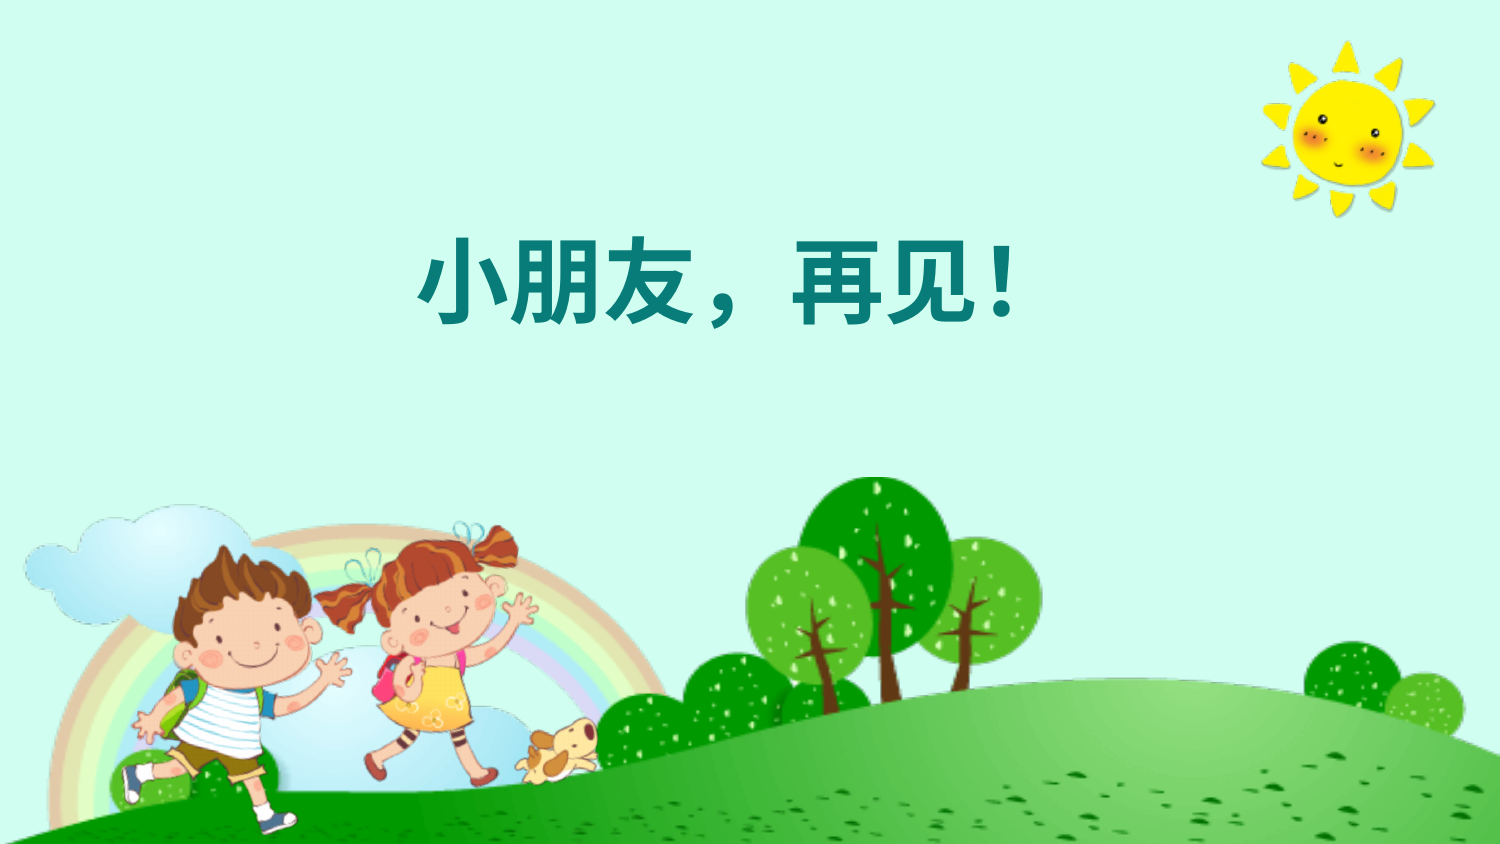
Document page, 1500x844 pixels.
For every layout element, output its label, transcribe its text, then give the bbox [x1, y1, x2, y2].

picture [1, 477, 1500, 844]
text_box 小朋友，再见！ [269, 216, 1219, 341]
picture [1237, 25, 1453, 241]
